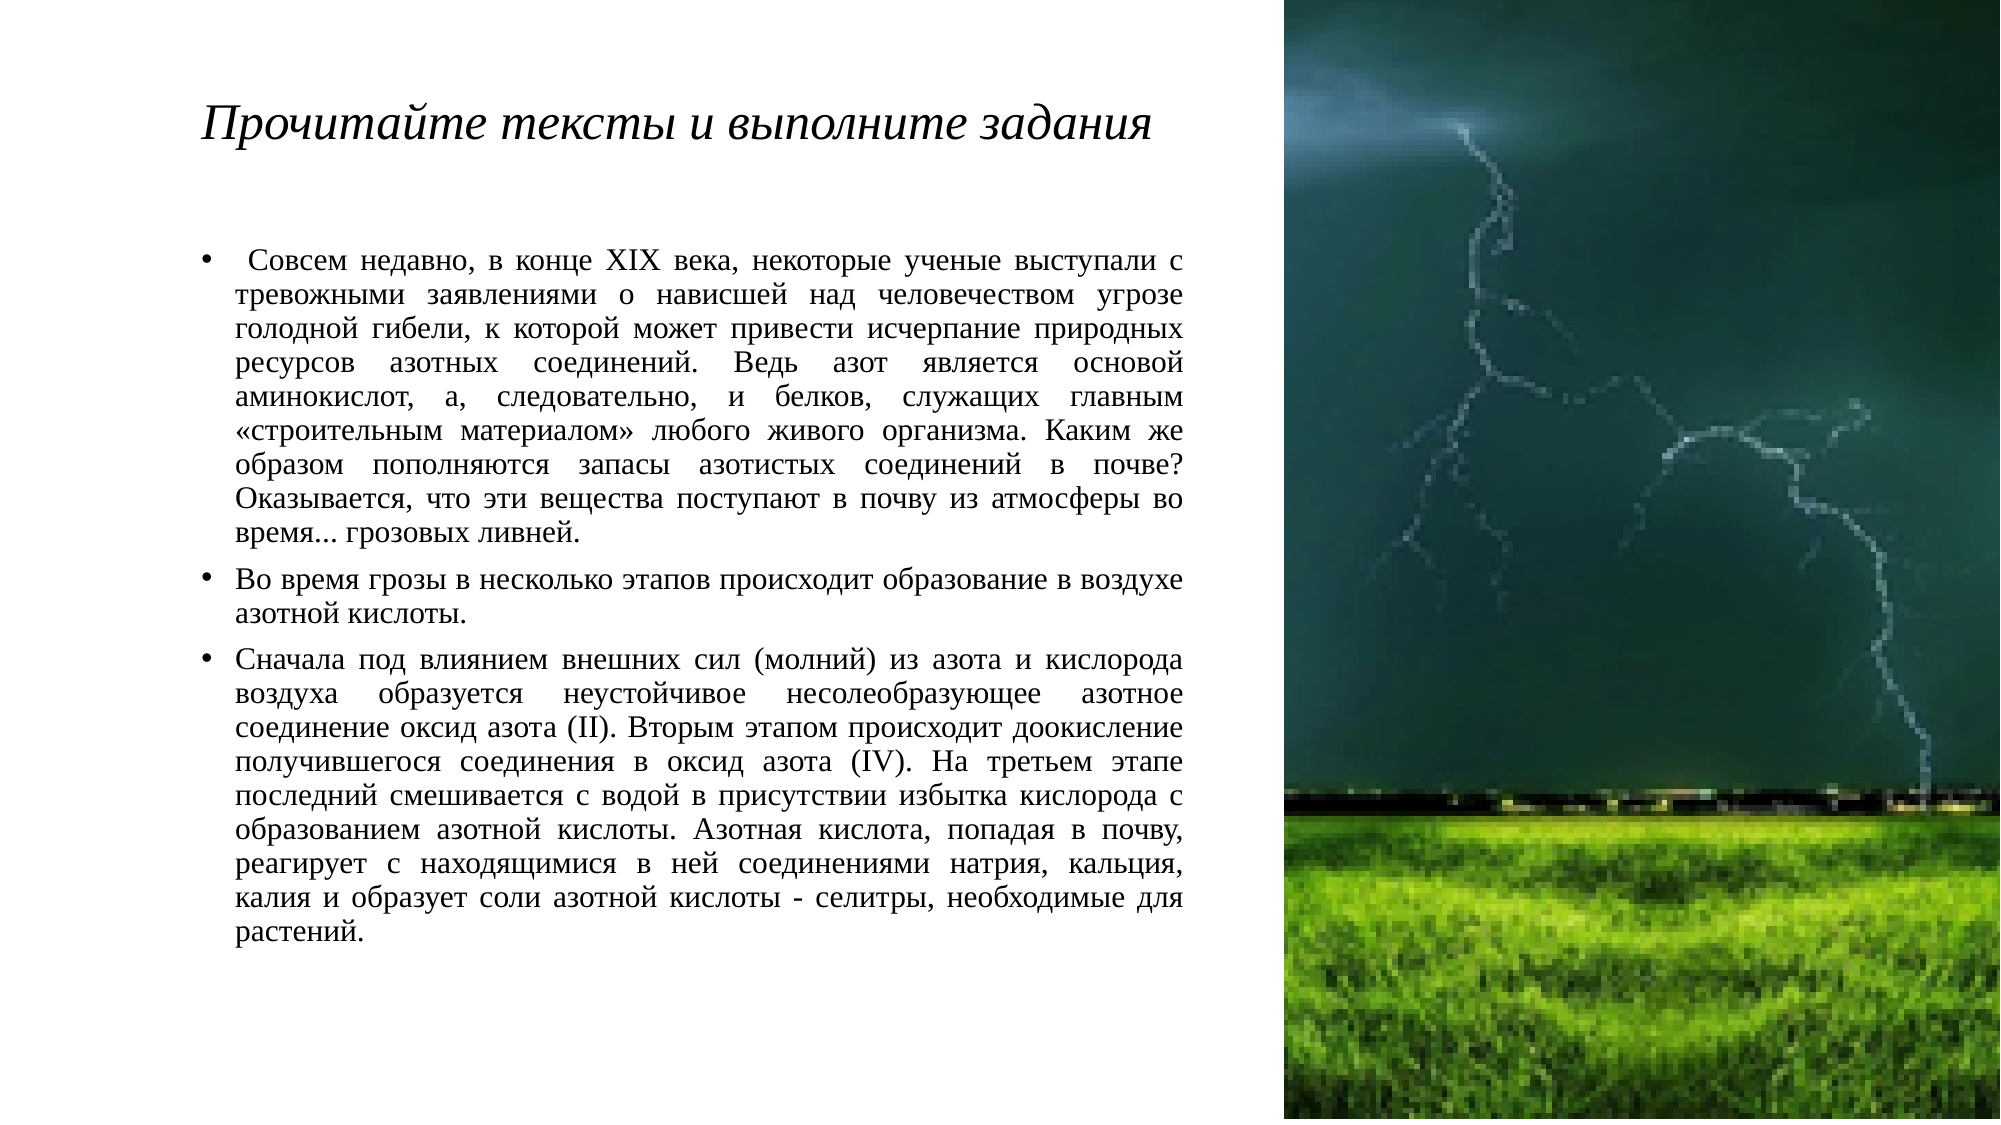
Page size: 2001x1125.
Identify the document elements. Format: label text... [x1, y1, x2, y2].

picture [1284, 0, 2000, 1125]
list Совсем недавно, в конце XIX века, некоторые ученые выступали с тревожными заявлениями о нависшей над человечеством угрозе голодной гибели, к которой может привести исчерпание природных ресурсов азотных соединений. Ведь азот является основой аминокислот, а, следовательно, и белков, служащих главным «строительным материалом» любого живого организма. Каким же образом пополняются запасы азотистых соединений в почве? Оказывается, что эти вещества поступают в почву из атмосферы во время... грозовых ливней. Во время грозы в несколько этапов происходит образование в воздухе азотной кислоты. Сначала под влиянием внешних сил (молний) из азота и кислорода воздуха образуется неустойчивое несолеобразующее азотное соединение оксид азота (II). Вторым этапом происходит доокисление получившегося соединения в оксид азота (IV). На третьем этапе последний смешивается с водой в присутствии избытка кислорода с образованием азотной кислоты. Азотная кислота, попадая в почву, реагирует с находящимися в ней соединениями натрия, кальция, калия и образует соли азотной кислоты - селитры, необходимые для растений. [186, 235, 1200, 975]
title Прочитайте тексты и выполните задания [186, 82, 1200, 159]
